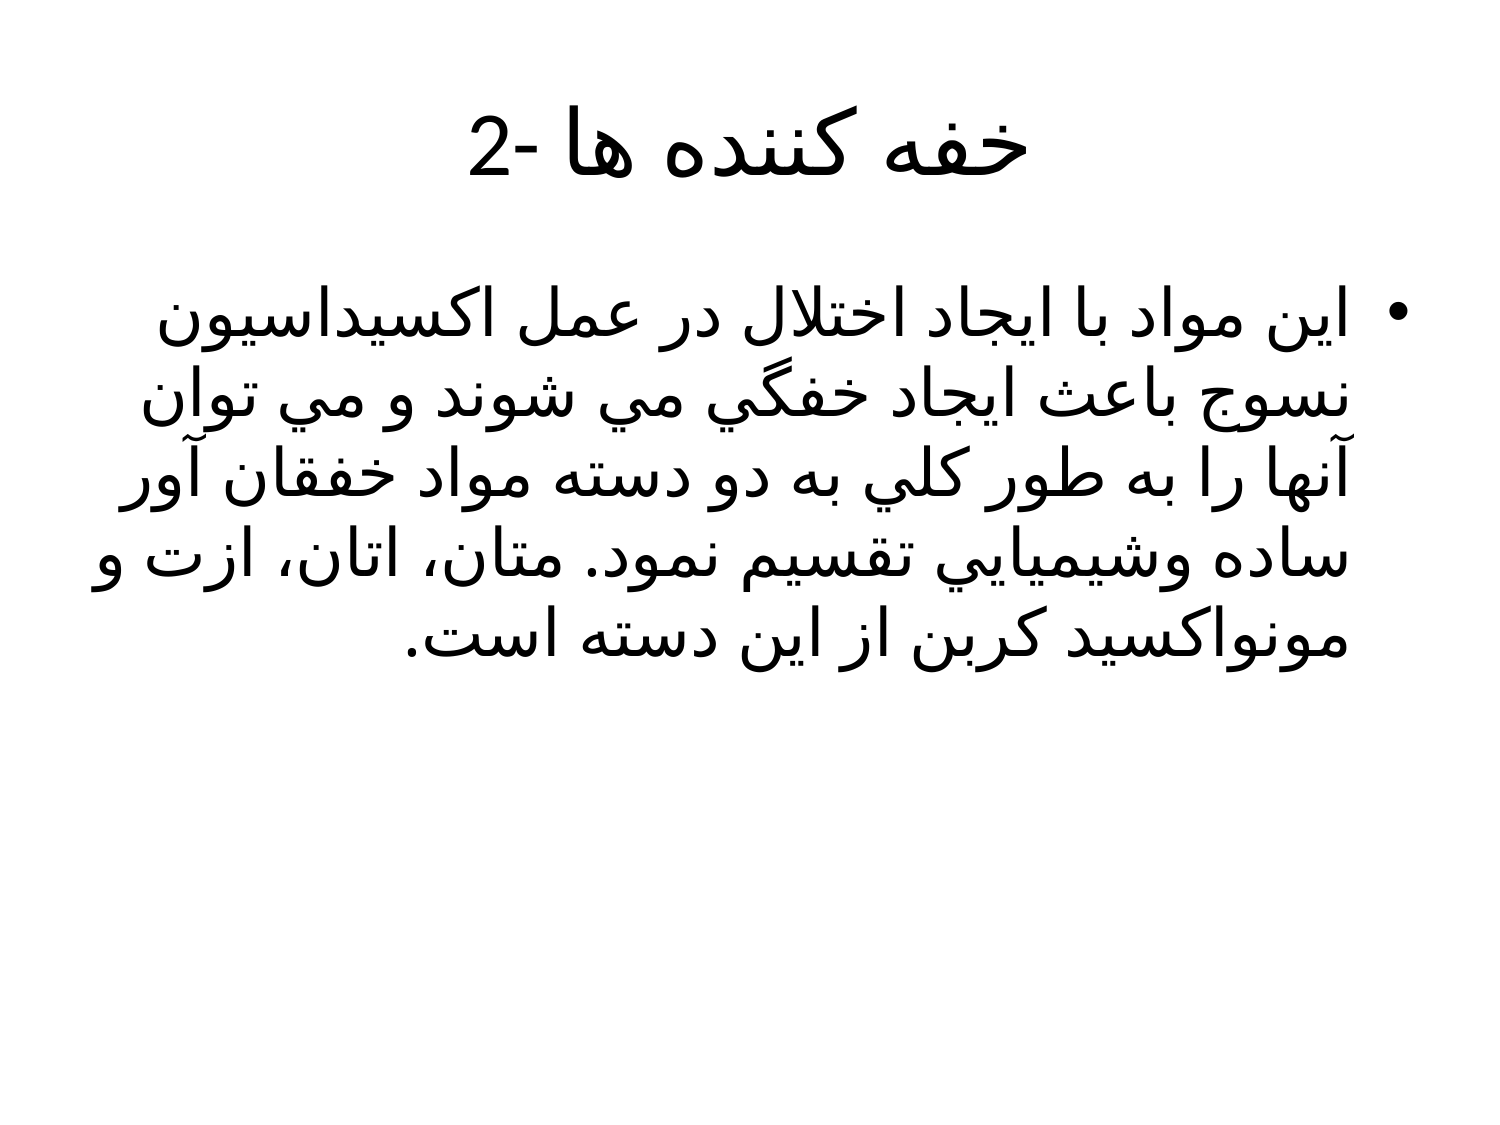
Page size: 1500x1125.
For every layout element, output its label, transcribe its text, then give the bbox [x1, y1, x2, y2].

list اين مواد با ايجاد اختلال در عمل اكسيداسيون نسوج باعث ايجاد خفگي مي شوند و مي توان آنها را به طور كلي به دو دسته مواد خفقان آور ساده وشيميايي تقسيم نمود. متان، اتان، ازت و مونواكسيد كربن از اين دسته است. [75, 262, 1425, 1005]
title 2- خفه كننده ها [75, 45, 1425, 233]
